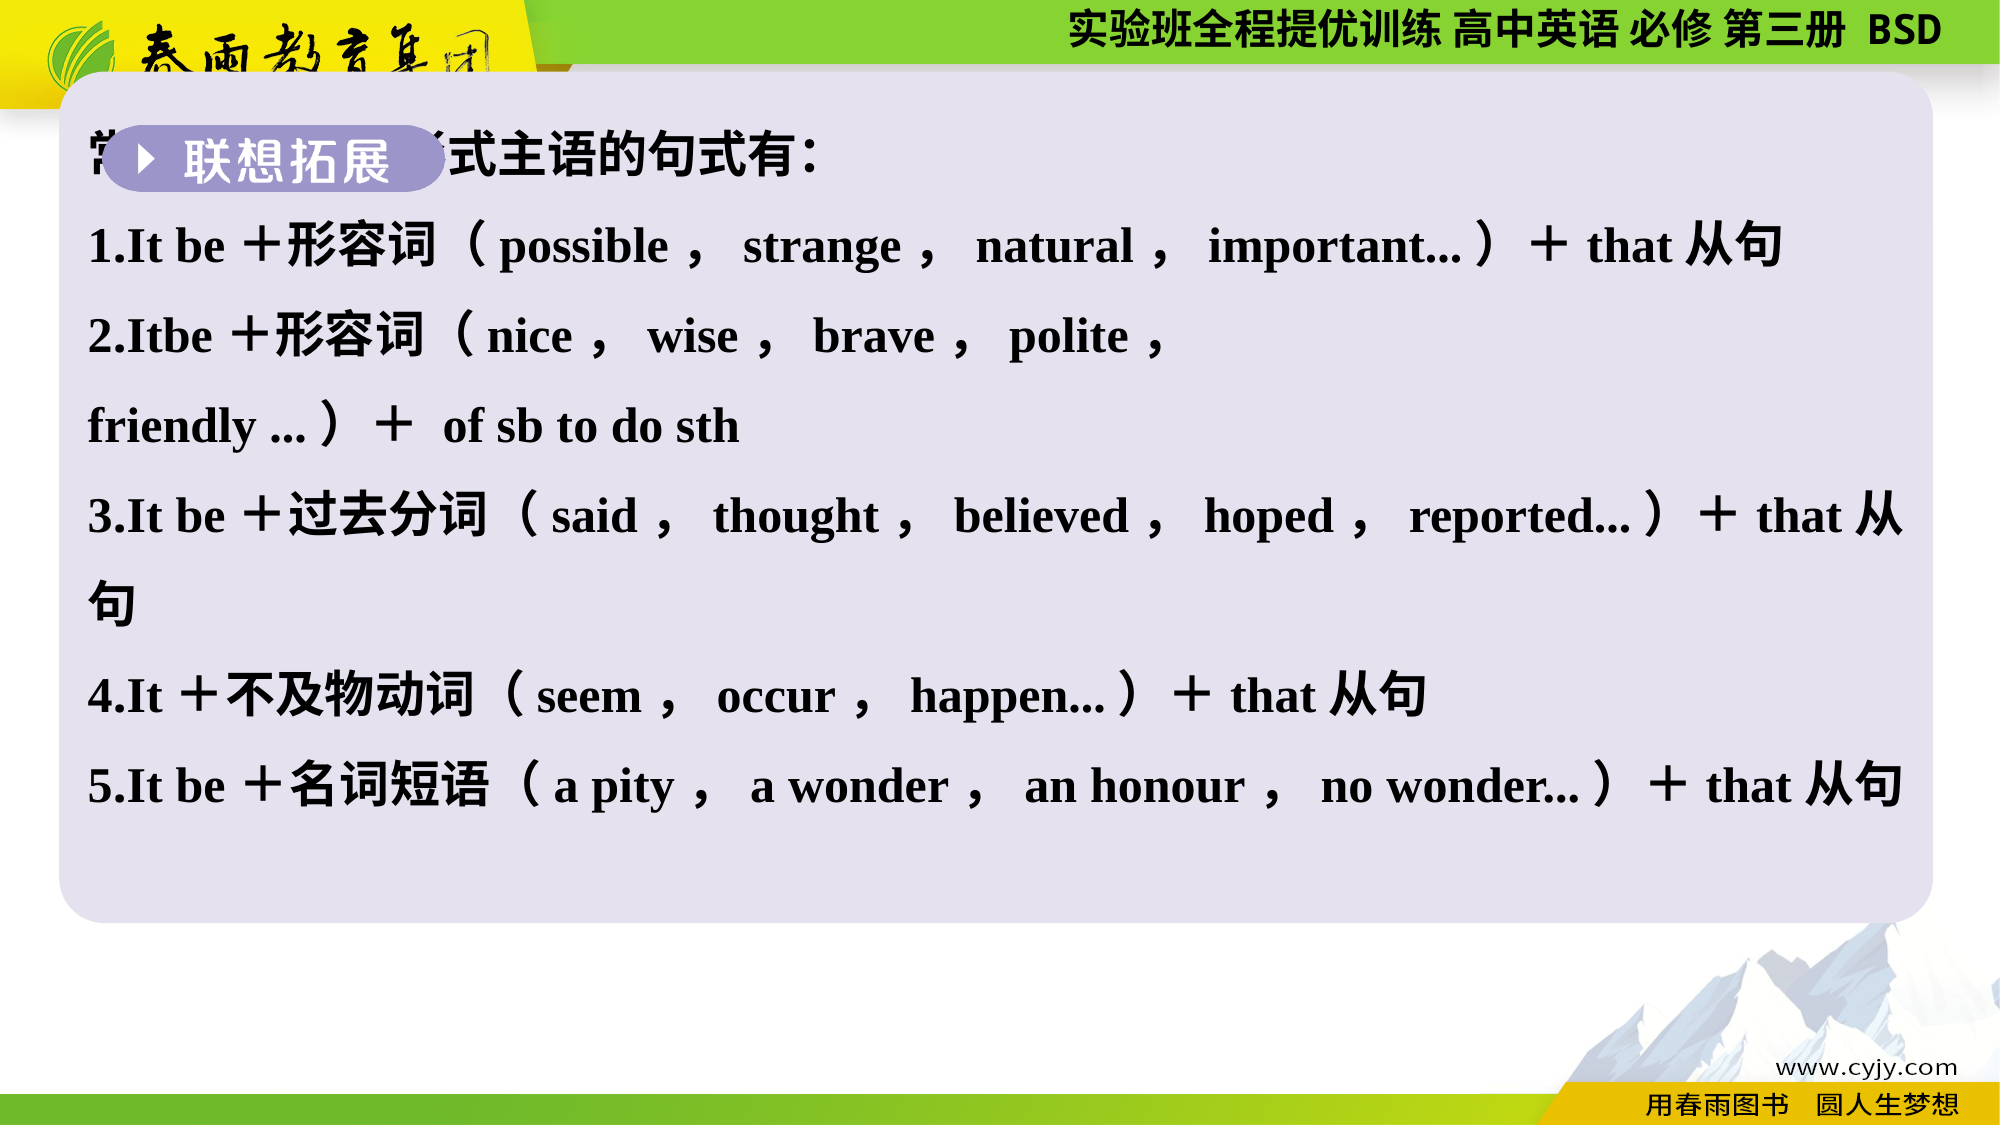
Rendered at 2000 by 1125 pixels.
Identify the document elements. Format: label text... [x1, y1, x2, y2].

picture [0, 0, 2000, 1125]
text_box 常见的It充当形式主语的句式有： 1.It be＋形容词（possible，strange，natural，important...）＋that从句 2.Itbe＋形容词（nice，wise，brave，polite， friendly ...）＋ of sb to do sth 3.It be＋过去分词（said，thought，believed，hoped，reported...）＋that从句 4.It＋不及物动词（seem，occur，happen...）＋that从句 5.It be＋名词短语（a pity，a wonder，an honour，no wonder...）＋that从句 [59, 71, 1934, 924]
